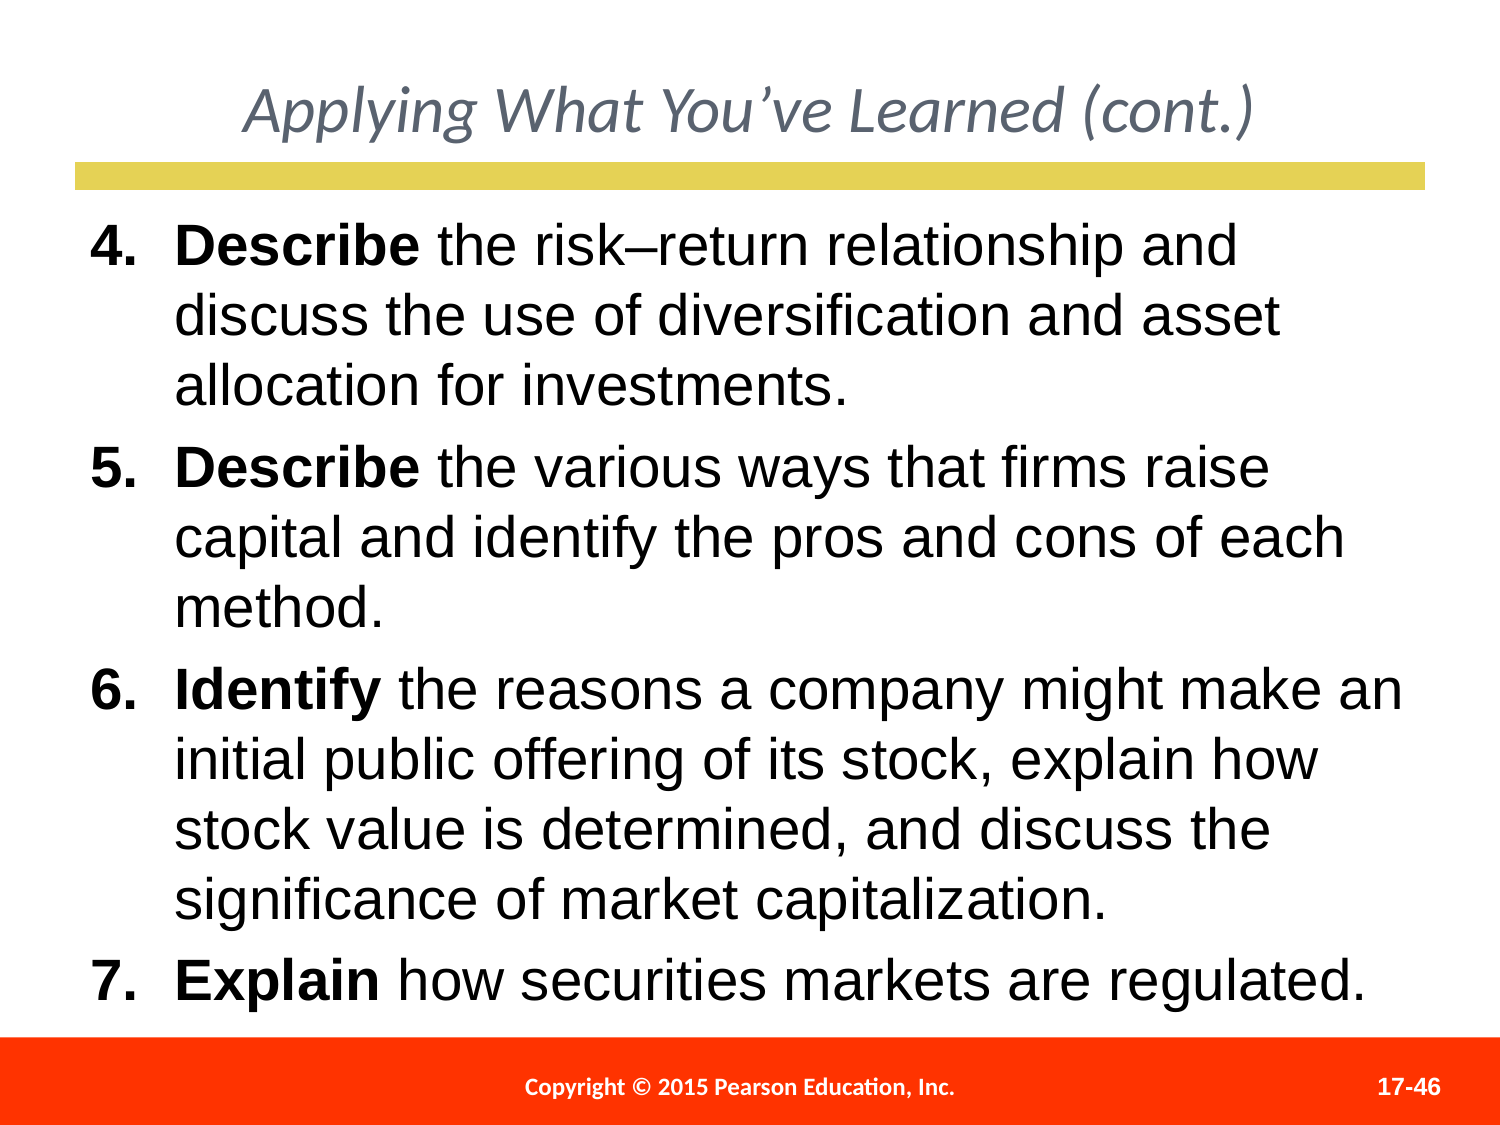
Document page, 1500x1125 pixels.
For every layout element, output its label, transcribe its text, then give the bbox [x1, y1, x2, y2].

list Describe the risk–return relationship and discuss the use of diversification and asset allocation for investments. Describe the various ways that firms raise capital and identify the pros and cons of each method. Identify the reasons a company might make an initial public offering of its stock, explain how stock value is determined, and discuss the significance of market capitalization. Explain how securities markets are regulated. [74, 199, 1426, 1006]
title Applying What You’ve Learned (cont.) [74, 12, 1426, 199]
